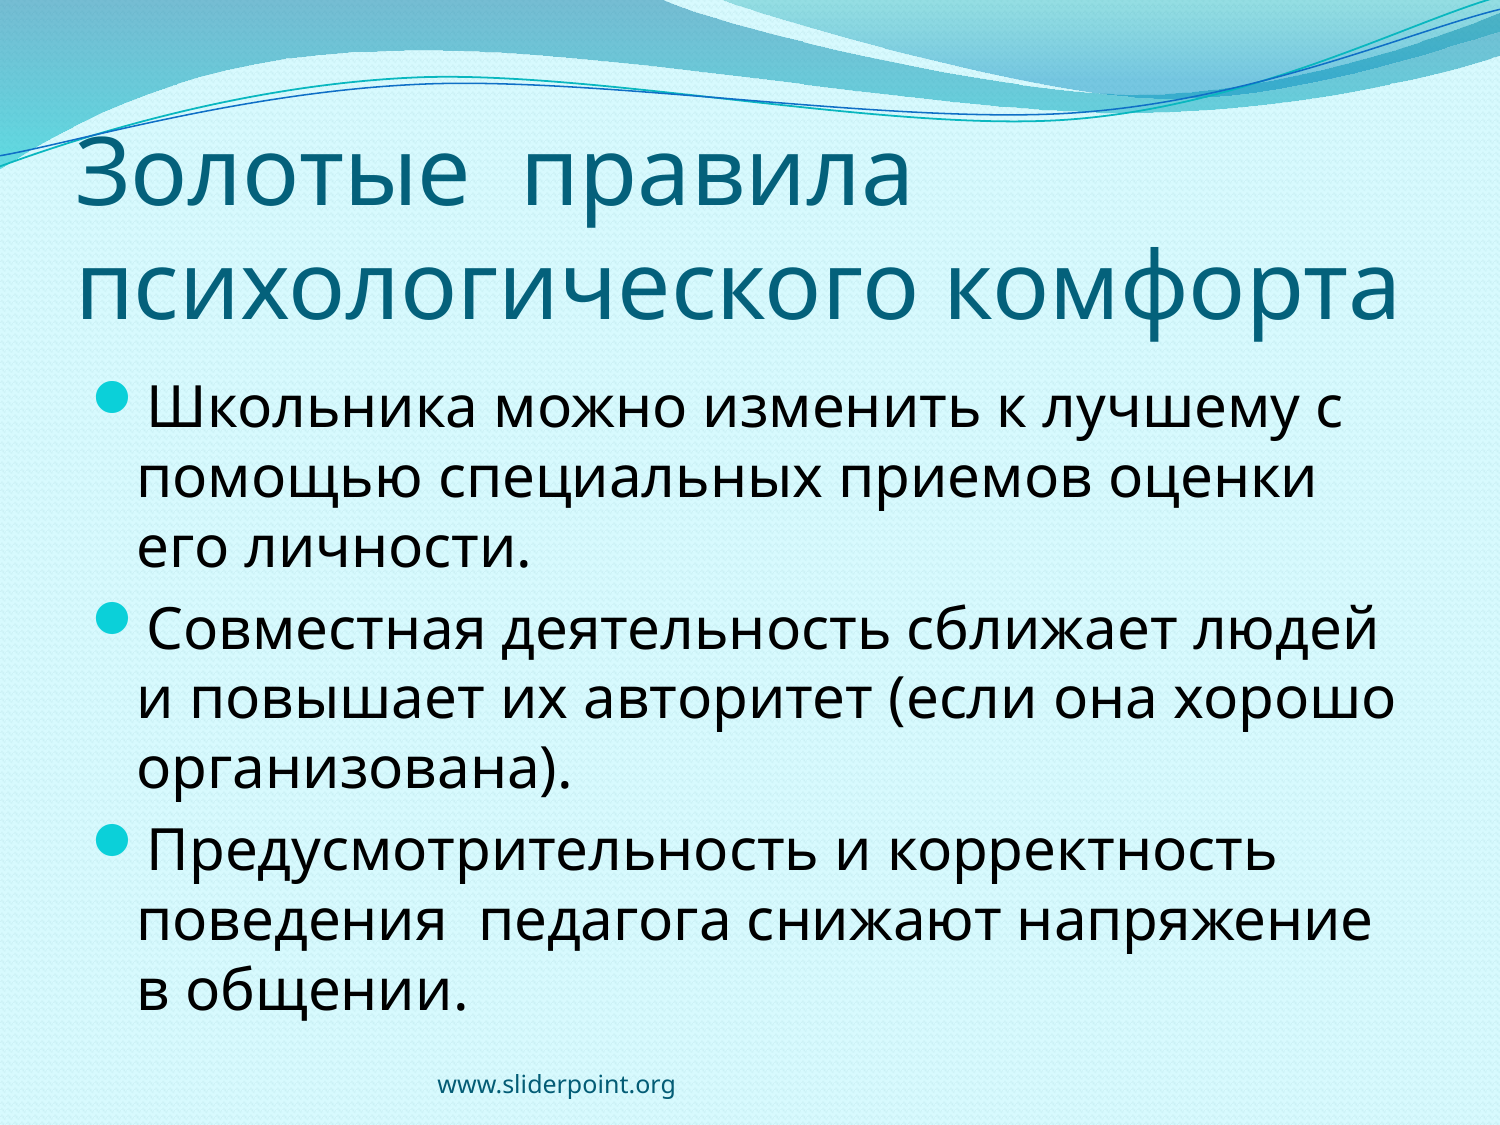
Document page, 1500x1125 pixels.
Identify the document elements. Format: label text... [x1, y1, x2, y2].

footer www.sliderpoint.org [437, 1042, 988, 1103]
list Школьника можно изменить к лучшему с помощью специальных приемов оценки его личности. Совместная деятельность сближает людей и повышает их авторитет (если она хорошо организована). Предусмотрительность и корректность поведения педагога снижают напряжение в общении. [76, 361, 1427, 1069]
title Золотые правила психологического комфорта [75, 19, 1425, 339]
